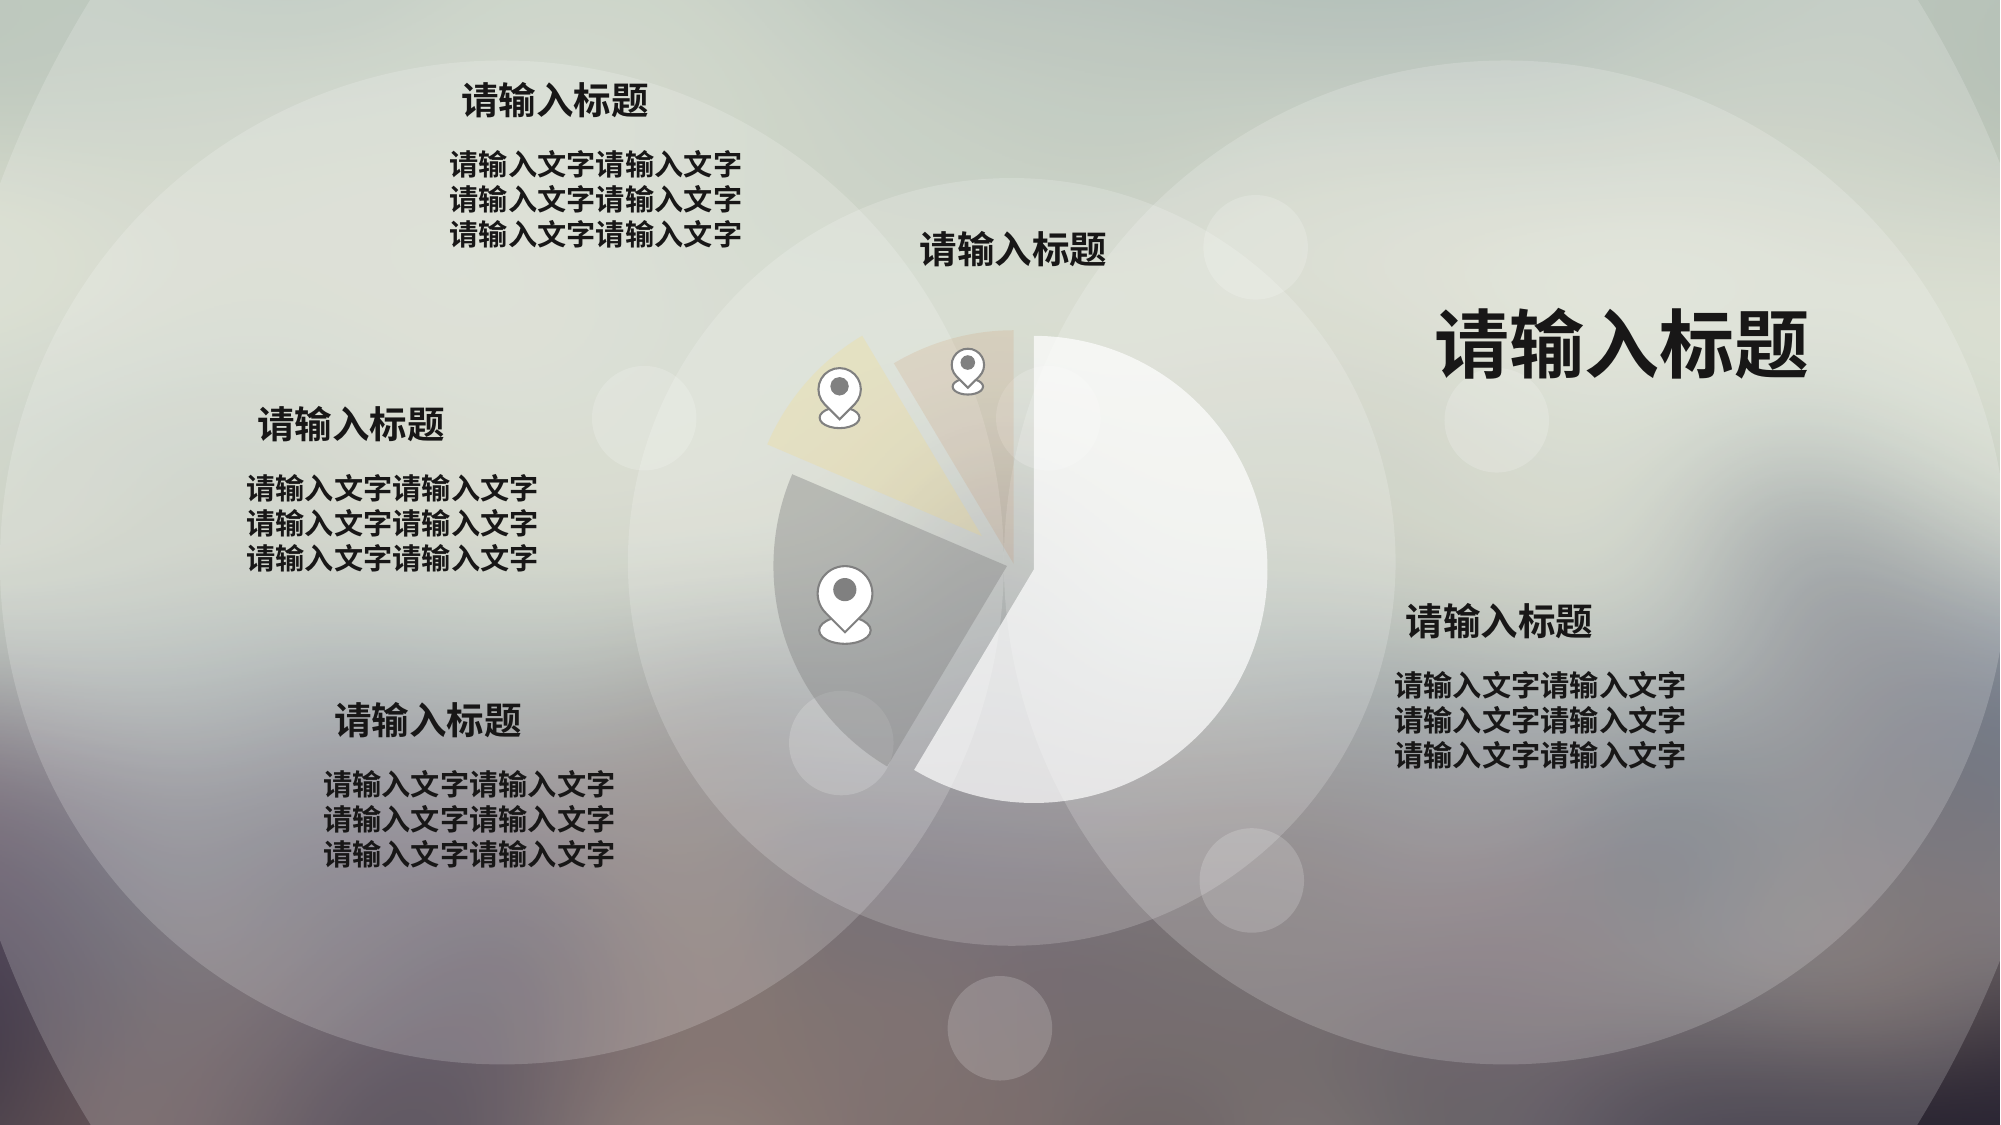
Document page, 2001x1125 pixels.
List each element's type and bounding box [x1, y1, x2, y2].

text_box [817, 566, 873, 644]
chart [557, 276, 1470, 852]
text_box [951, 348, 984, 395]
text_box [818, 367, 861, 429]
picture [0, 0, 2000, 1125]
